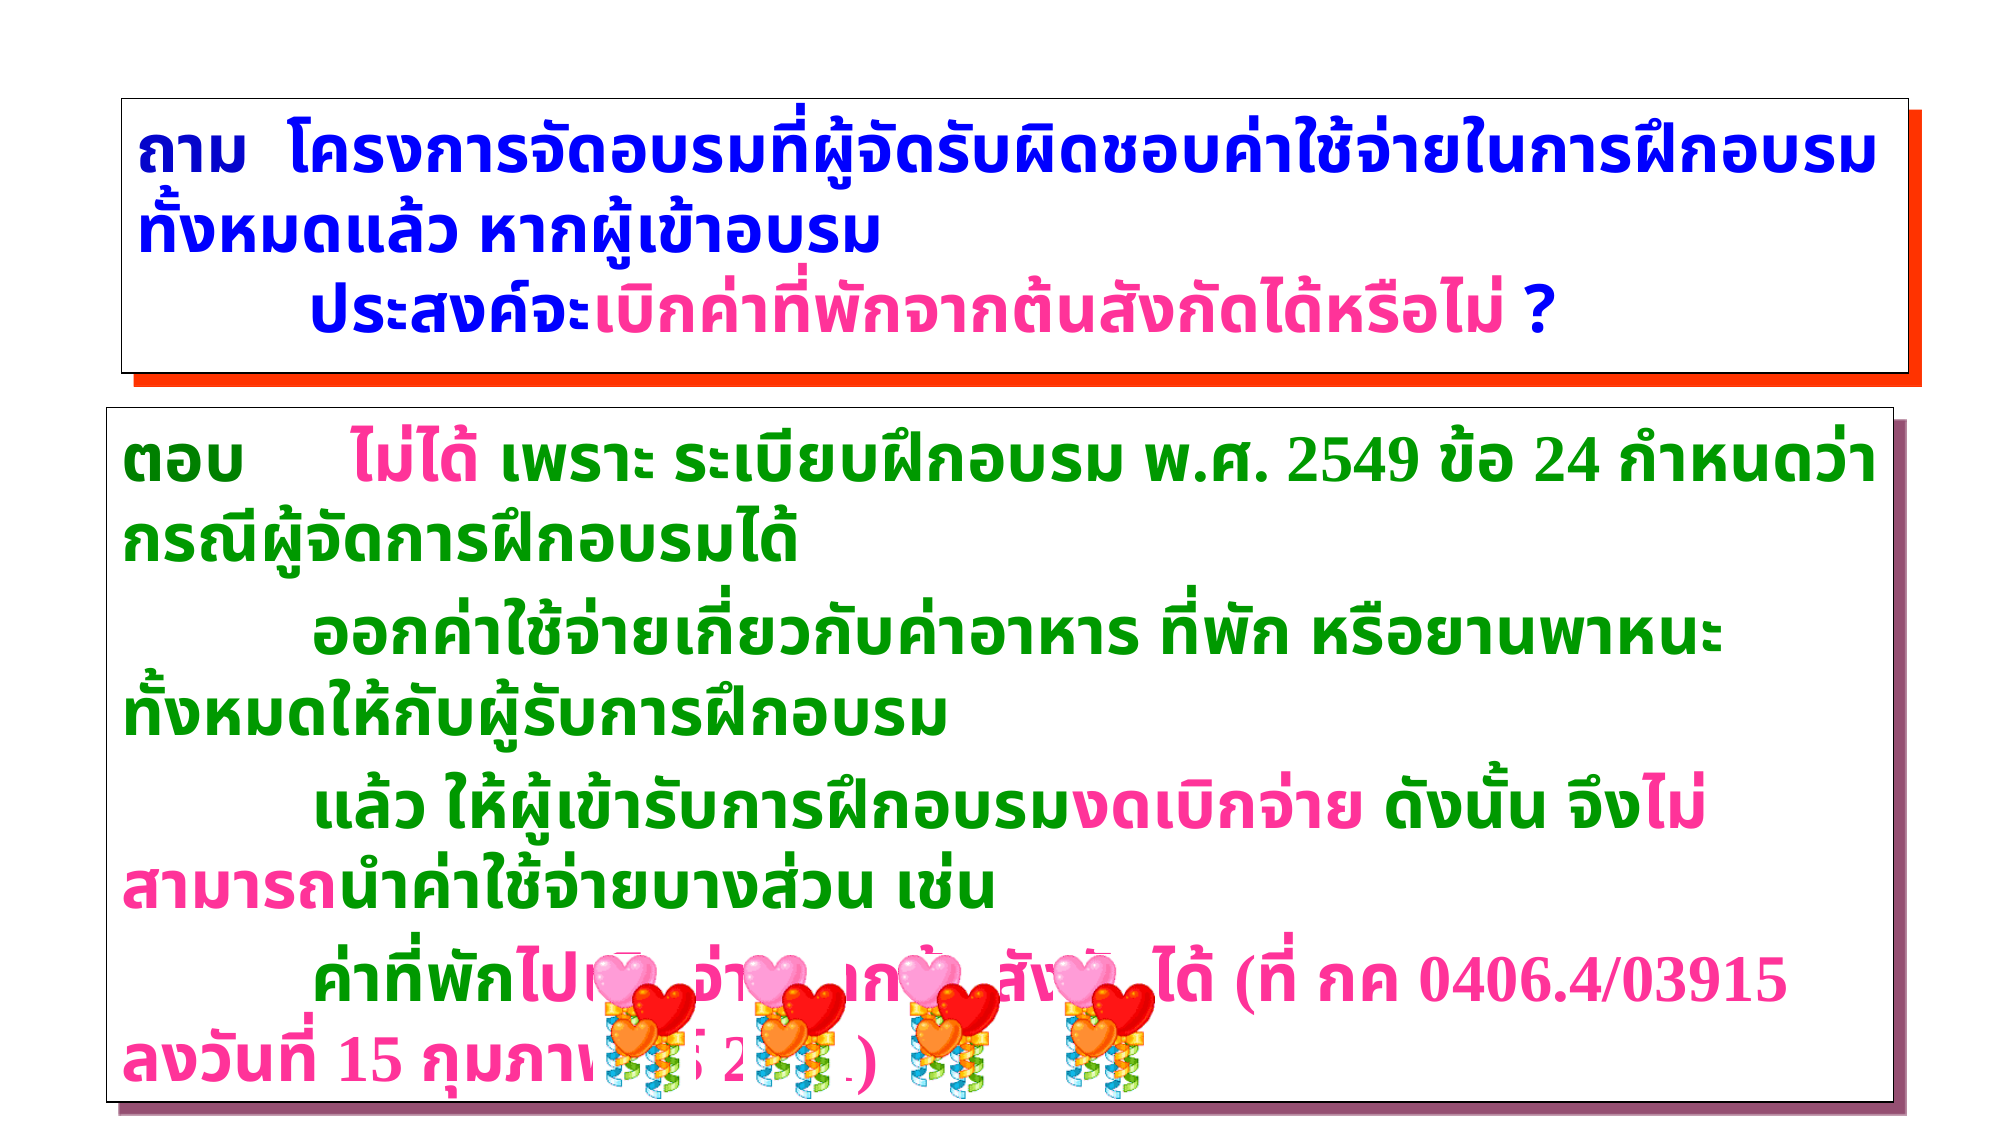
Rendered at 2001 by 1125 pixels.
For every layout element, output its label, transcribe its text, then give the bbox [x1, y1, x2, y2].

picture [593, 954, 696, 1099]
text_box ตอบ ไม่ได้ เพราะ ระเบียบฝึกอบรม พ.ศ. 2549 ข้อ 24 กำหนดว่ากรณีผู้จัดการฝึกอบรมได้ ออกค่าใช้จ่ายเกี่ยวกับค่าอาหาร ที่พัก หรือยานพาหนะทั้งหมดให้กับผู้รับการฝึกอบรม แล้ว ให้ผู้เข้ารับการฝึกอบรมงดเบิกจ่าย ดังนั้น จึงไม่สามารถนำค่าใช้จ่ายบางส่วน เช่น ค่าที่พักไปเบิกจ่ายจากต้นสังกัดได้ (ที่ กค 0406.4/03915 ลงวันที่ 15 กุมภาพันธ์ 2551) [106, 407, 1894, 1103]
text_box ถาม โครงการจัดอบรมที่ผู้จัดรับผิดชอบค่าใช้จ่ายในการฝึกอบรมทั้งหมดแล้ว หากผู้เข้าอบรม ประสงค์จะเบิกค่าที่พักจากต้นสังกัดได้หรือไม่ ? [121, 98, 1909, 373]
picture [898, 954, 1000, 1099]
picture [1053, 954, 1155, 1099]
picture [743, 954, 846, 1099]
